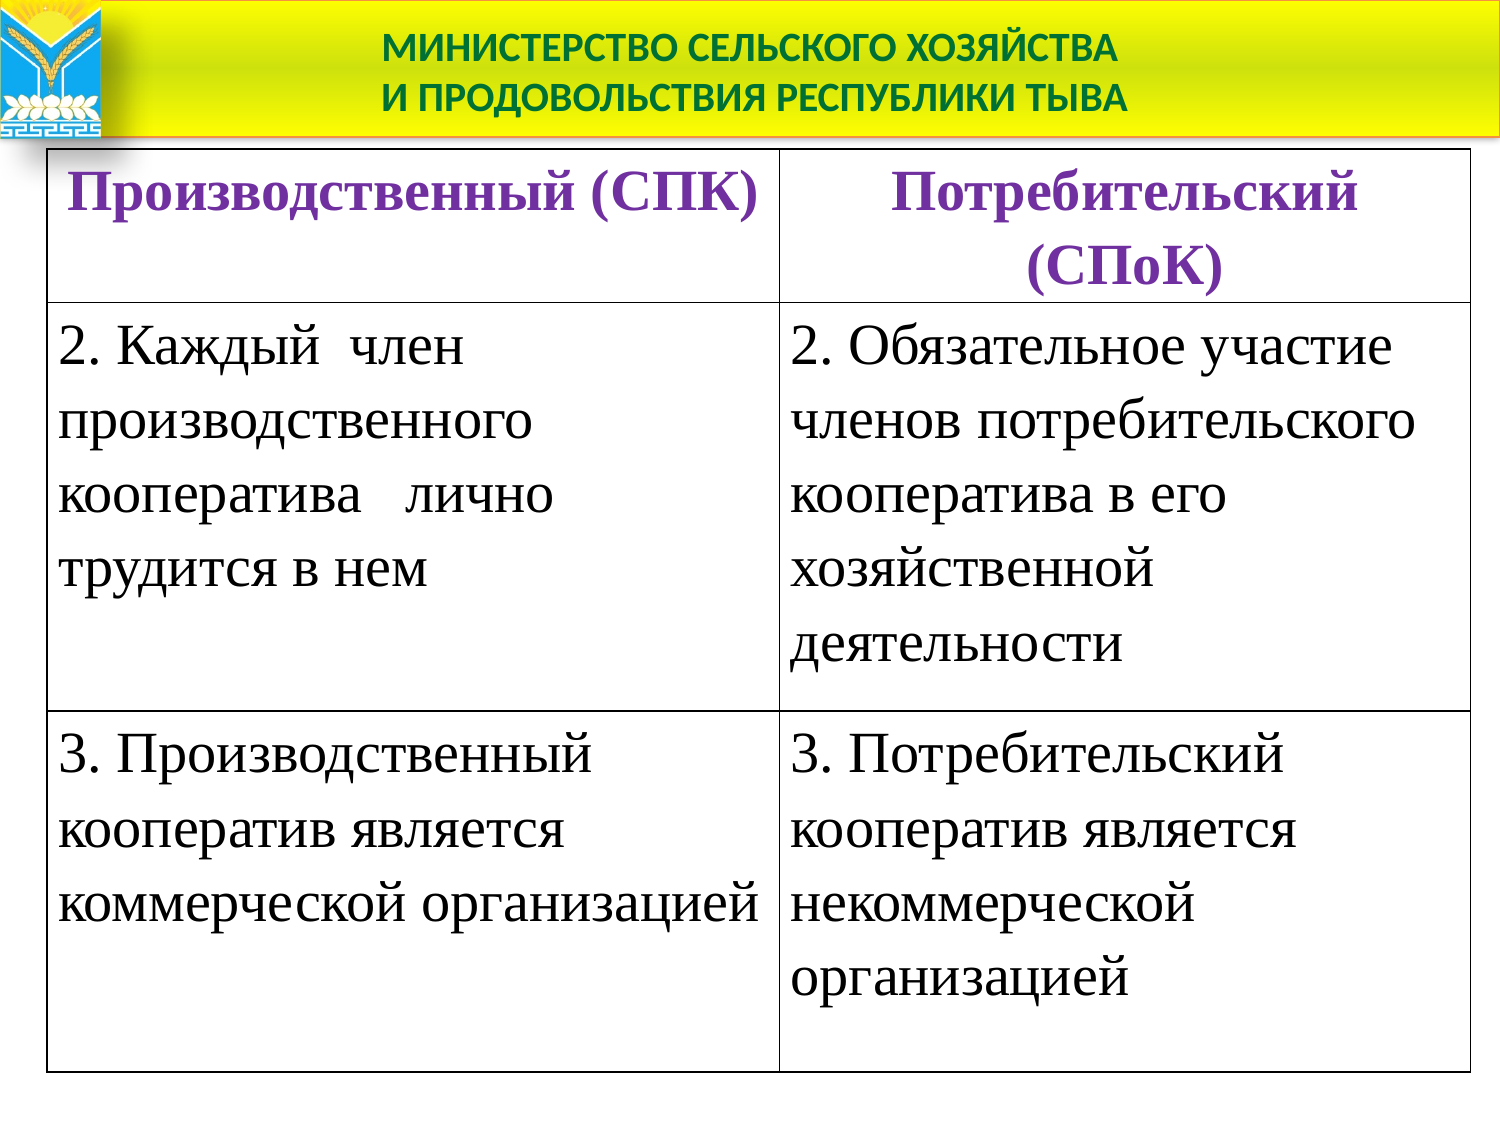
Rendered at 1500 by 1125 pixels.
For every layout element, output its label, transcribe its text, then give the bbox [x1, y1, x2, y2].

picture [0, 0, 101, 139]
table_header Потребительский (СПоК) [780, 150, 1470, 302]
text_box МИНИСТЕРСТВО СЕЛЬСКОГО ХОЗЯЙСТВА И ПРОДОВОЛЬСТВИЯ РЕСПУБЛИКИ ТЫВА [103, 0, 1500, 150]
table_cell 2. Каждый член производственного кооператива лично трудится в нем [48, 303, 779, 710]
table_cell 3. Производственный кооператив является коммерческой организацией [48, 712, 779, 1071]
table_cell 3. Потребительский кооператив является некоммерческой организацией [780, 712, 1470, 1071]
table_cell 2. Обязательное участие членов потребительского кооператива в его хозяйственной деятельности [780, 303, 1470, 710]
table_header Производственный (СПК) [48, 150, 779, 302]
